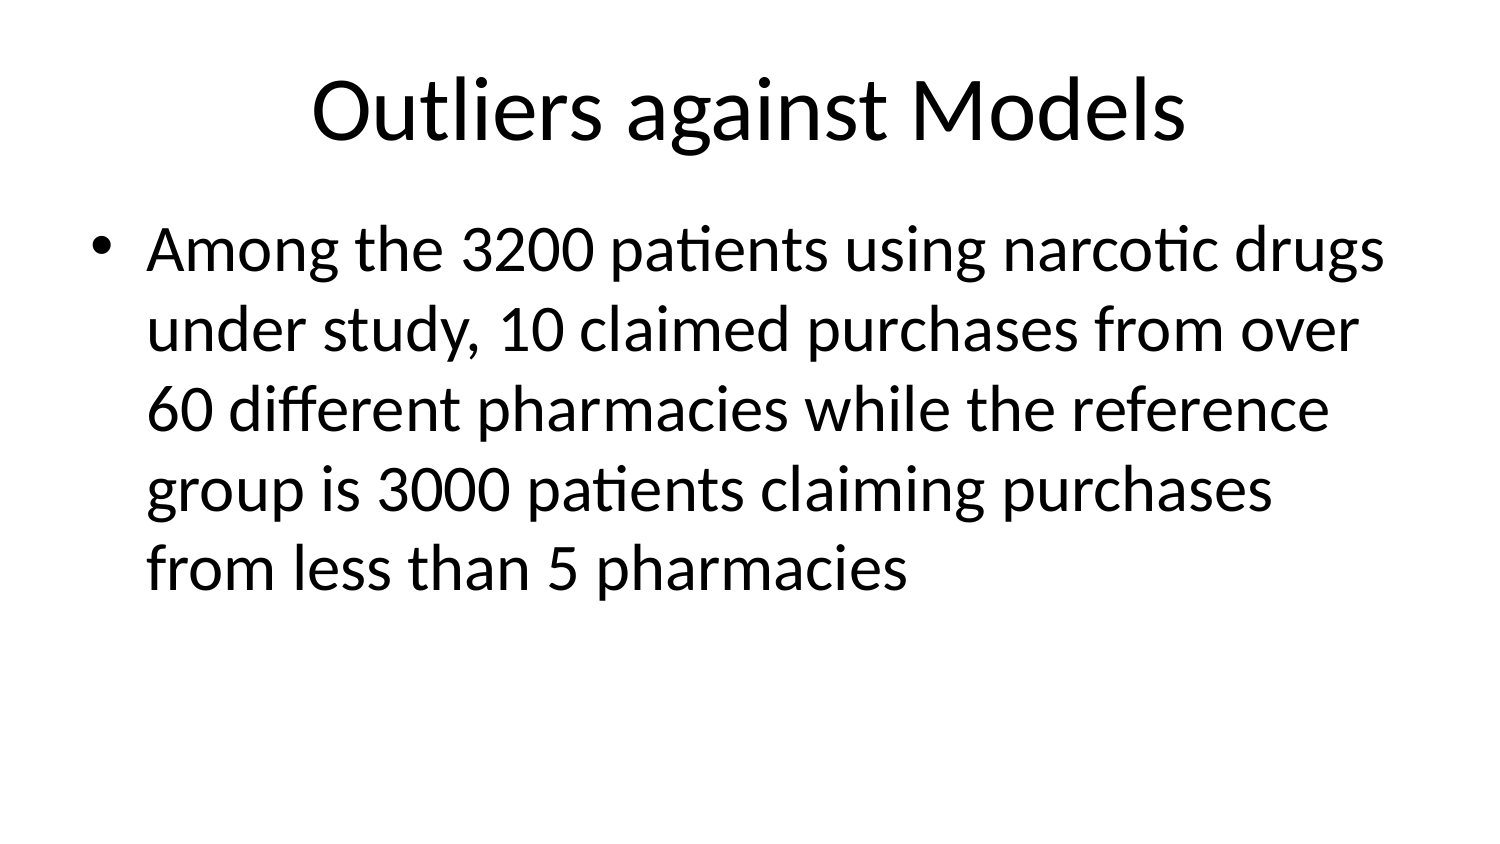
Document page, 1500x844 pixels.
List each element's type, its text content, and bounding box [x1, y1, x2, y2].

list Among the 3200 patients using narcotic drugs under study, 10 claimed purchases from over 60 different pharmacies while the reference group is 3000 patients claiming purchases from less than 5 pharmacies [75, 196, 1425, 754]
title Outliers against Models [75, 33, 1425, 175]
